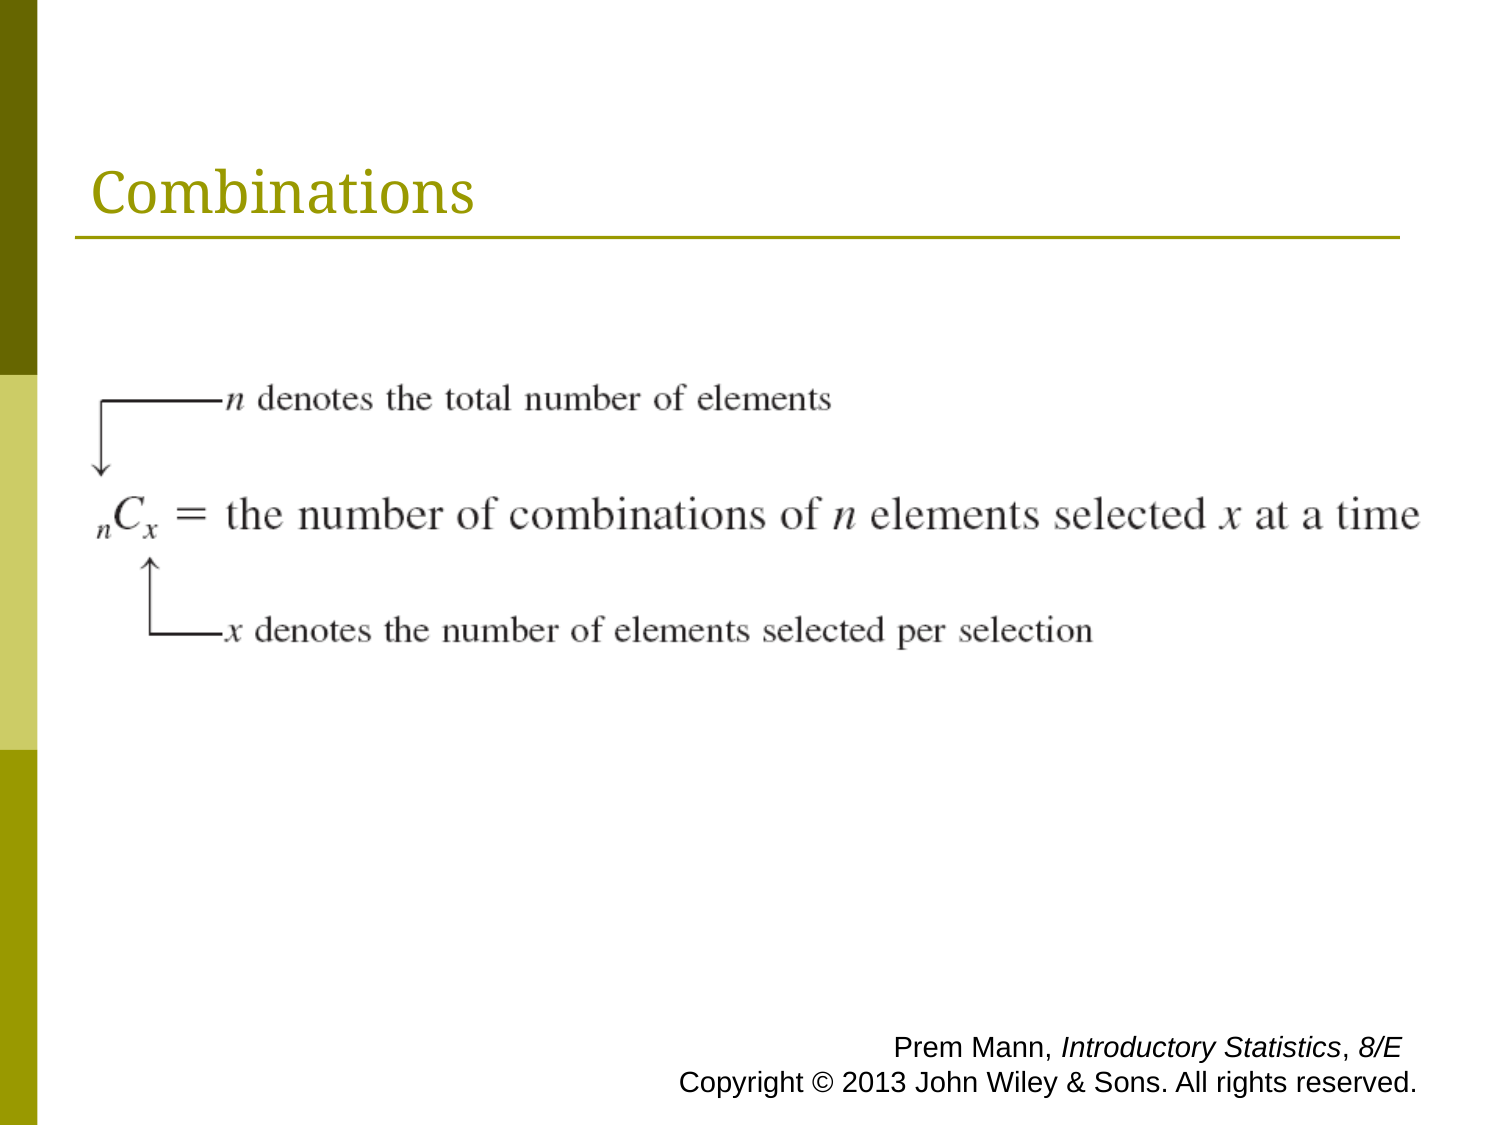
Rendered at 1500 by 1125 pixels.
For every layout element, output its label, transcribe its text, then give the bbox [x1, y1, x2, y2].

picture [71, 362, 1463, 684]
title Combinations [75, 45, 1425, 233]
text_box Prem Mann, Introductory Statistics, 8/E Copyright © 2013 John Wiley & Sons. All rights reserved. [664, 1020, 1449, 1106]
